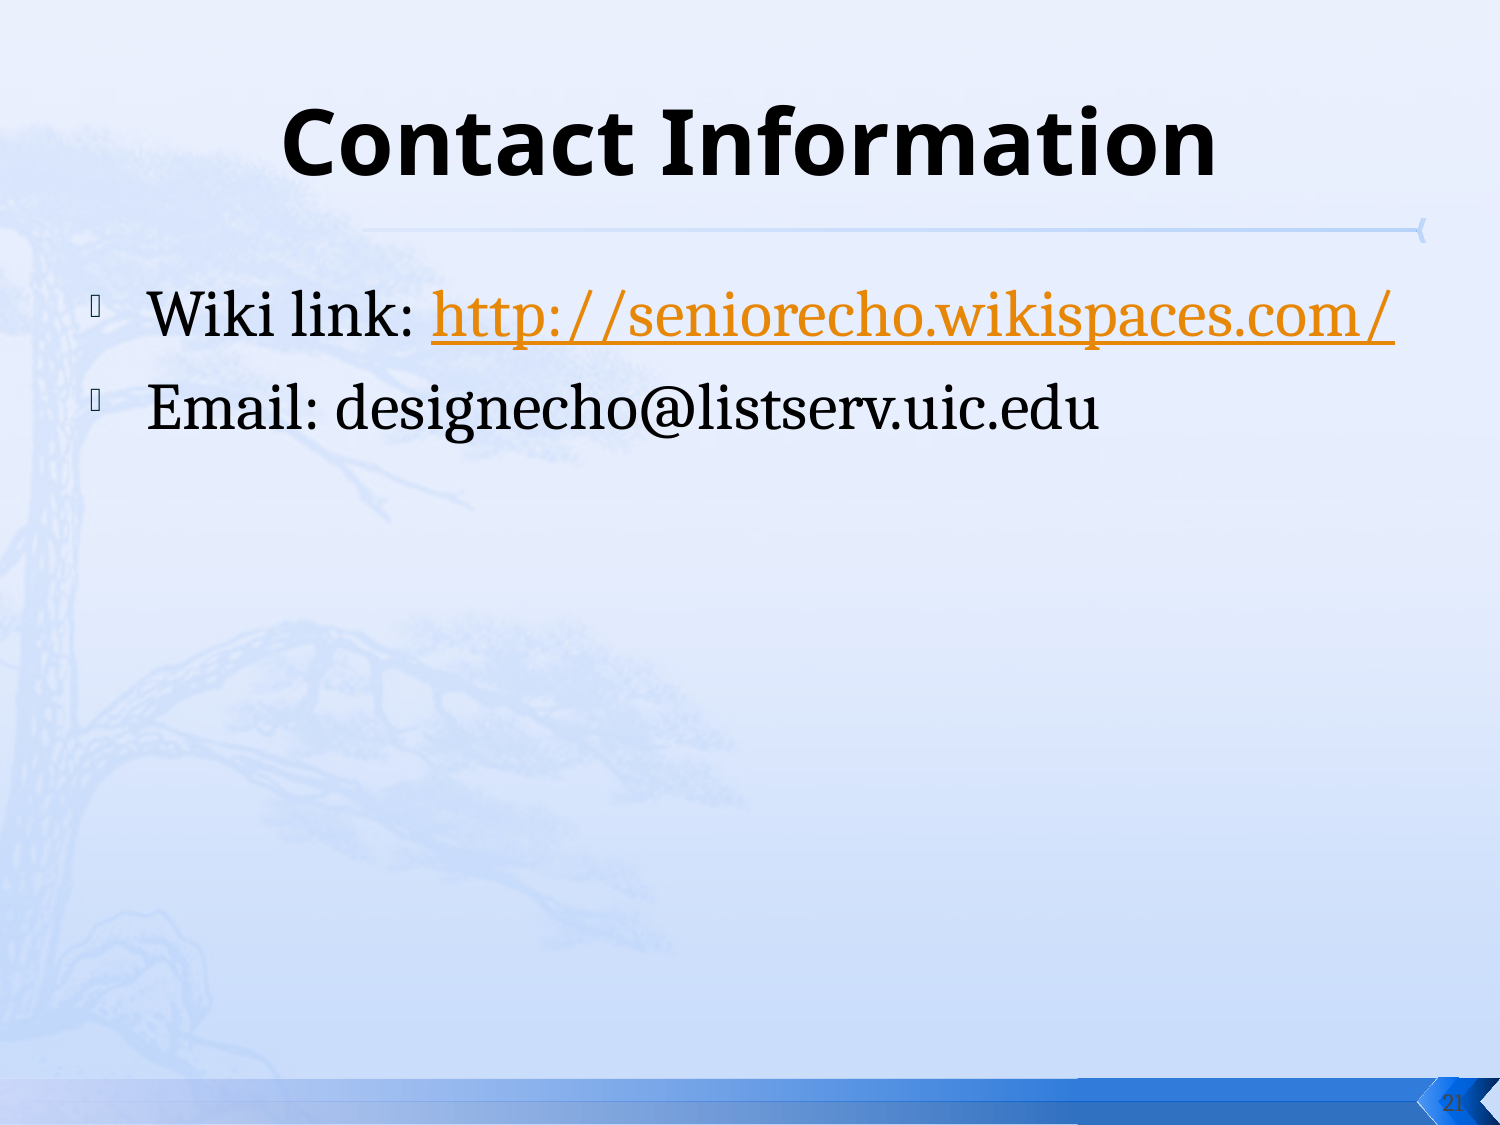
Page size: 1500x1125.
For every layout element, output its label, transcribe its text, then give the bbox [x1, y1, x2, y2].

slide_number 21 [1406, 1077, 1500, 1125]
list Wiki link: http://seniorecho.wikispaces.com/ Email: designecho@listserv.uic.edu [75, 262, 1425, 1005]
title Contact Information [75, 45, 1425, 233]
